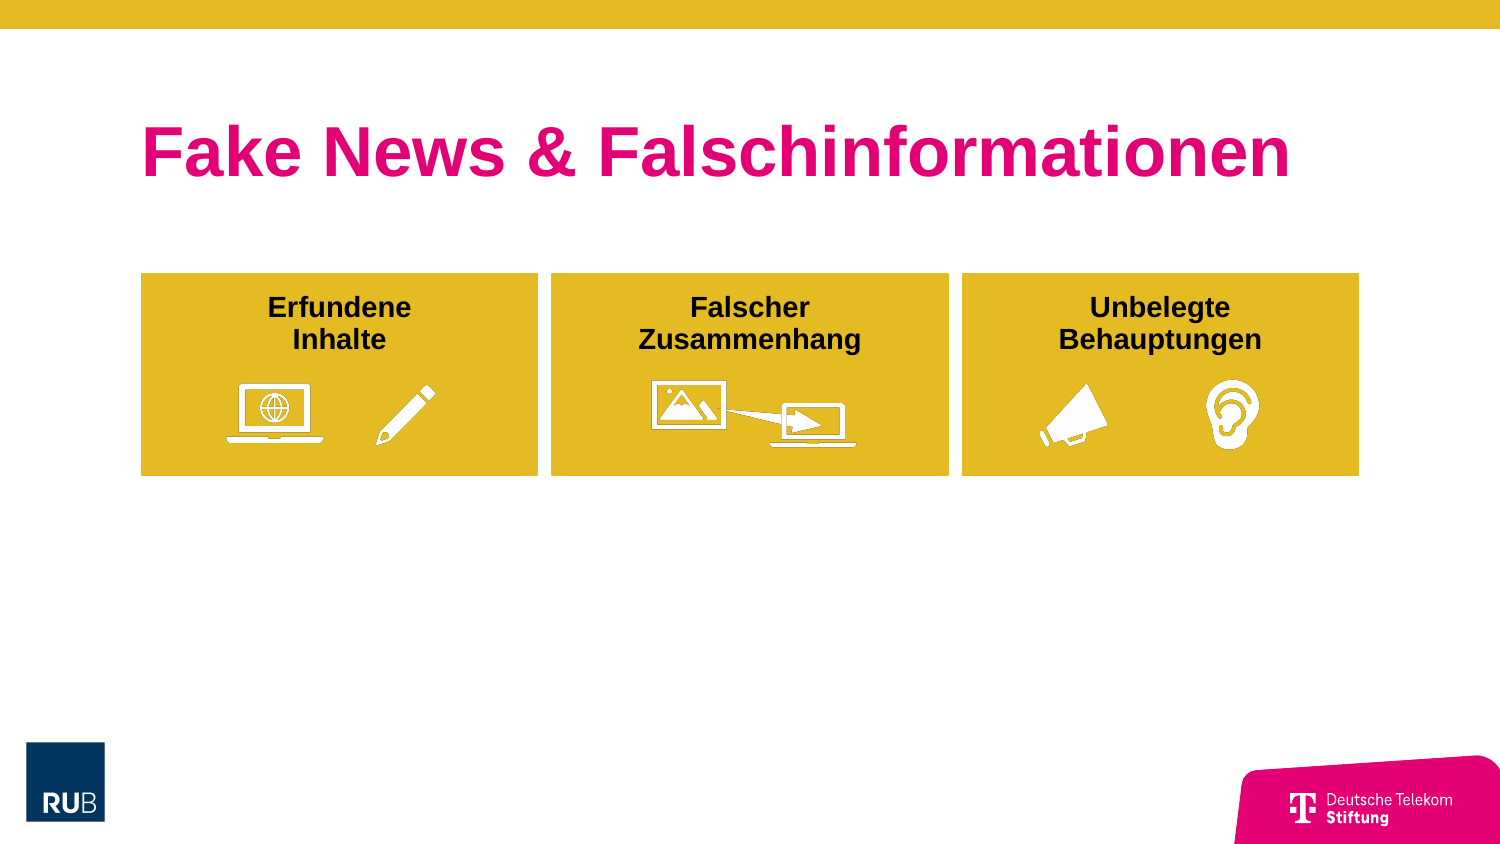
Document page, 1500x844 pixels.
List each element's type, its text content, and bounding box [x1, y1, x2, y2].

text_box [962, 273, 1359, 476]
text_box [141, 273, 538, 476]
picture [23, 740, 108, 824]
title Fake News & Falschinformationen [141, 119, 1388, 267]
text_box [551, 273, 949, 476]
